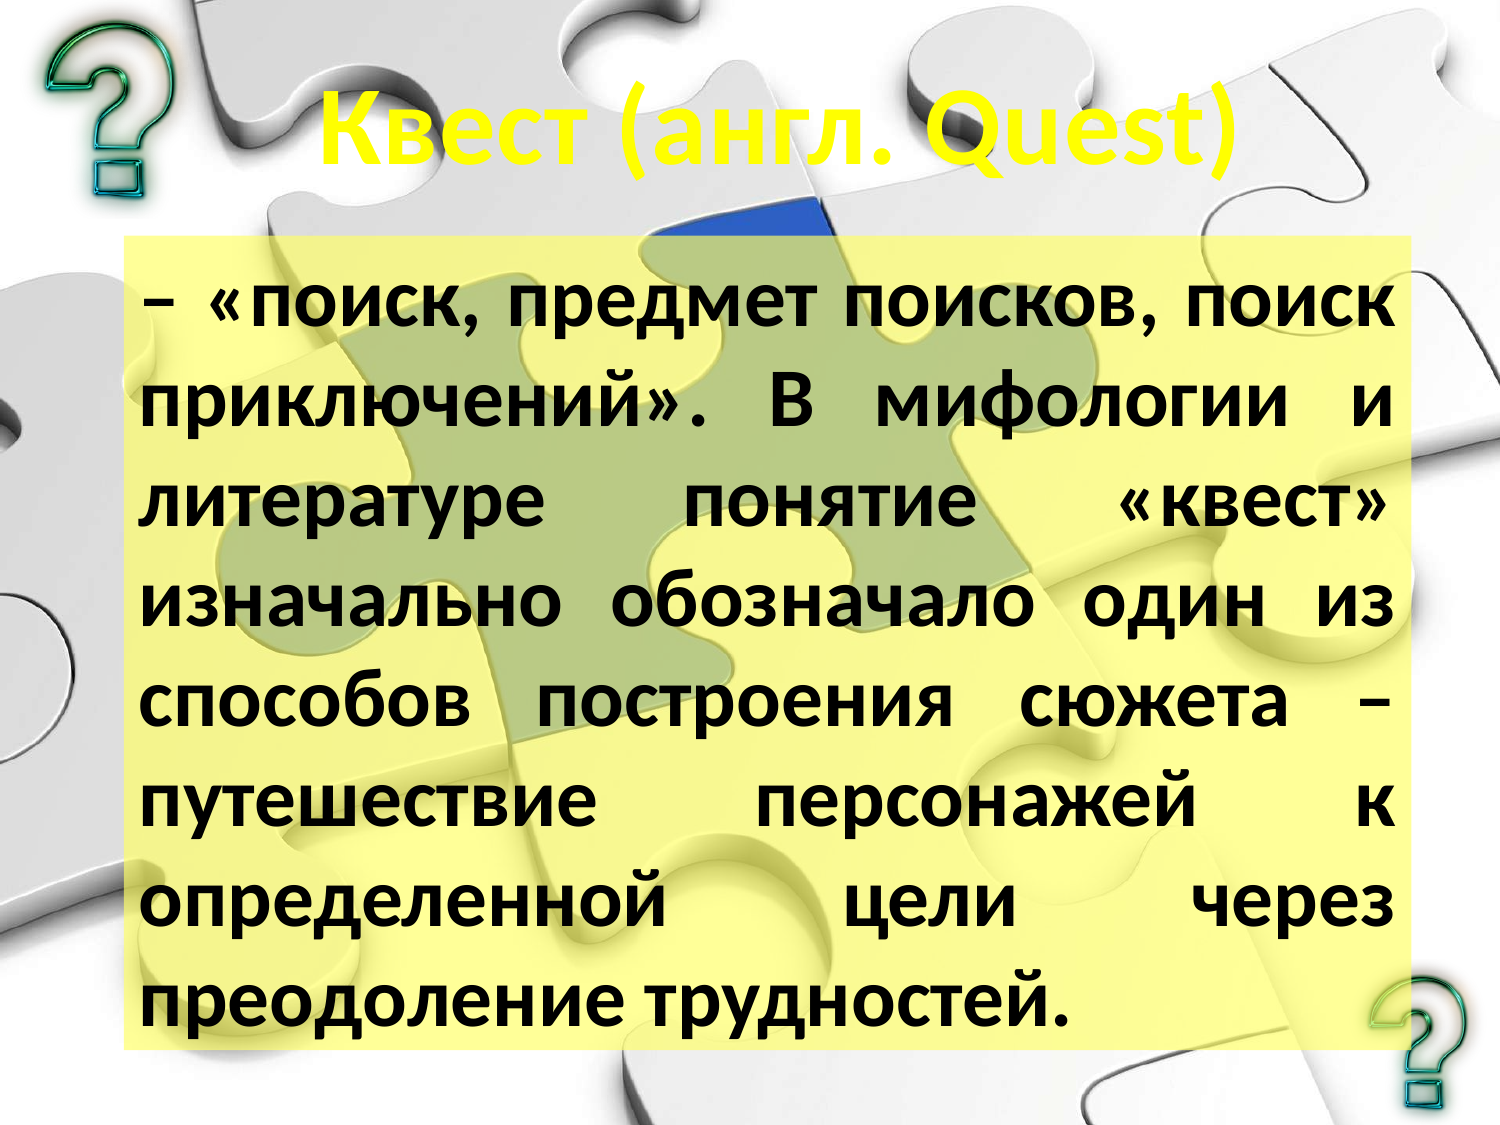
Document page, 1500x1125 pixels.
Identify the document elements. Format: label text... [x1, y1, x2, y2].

text_box – «поиск, предмет поисков, поиск приключений». В мифологии и литературе понятие «квест» изначально обозначало один из способов построения сюжета – путешествие персонажей к определенной цели через преодоление трудностей. [123, 235, 1412, 1051]
picture [0, 0, 1500, 1125]
text_box Квест (англ. Quest) [276, 44, 1259, 195]
